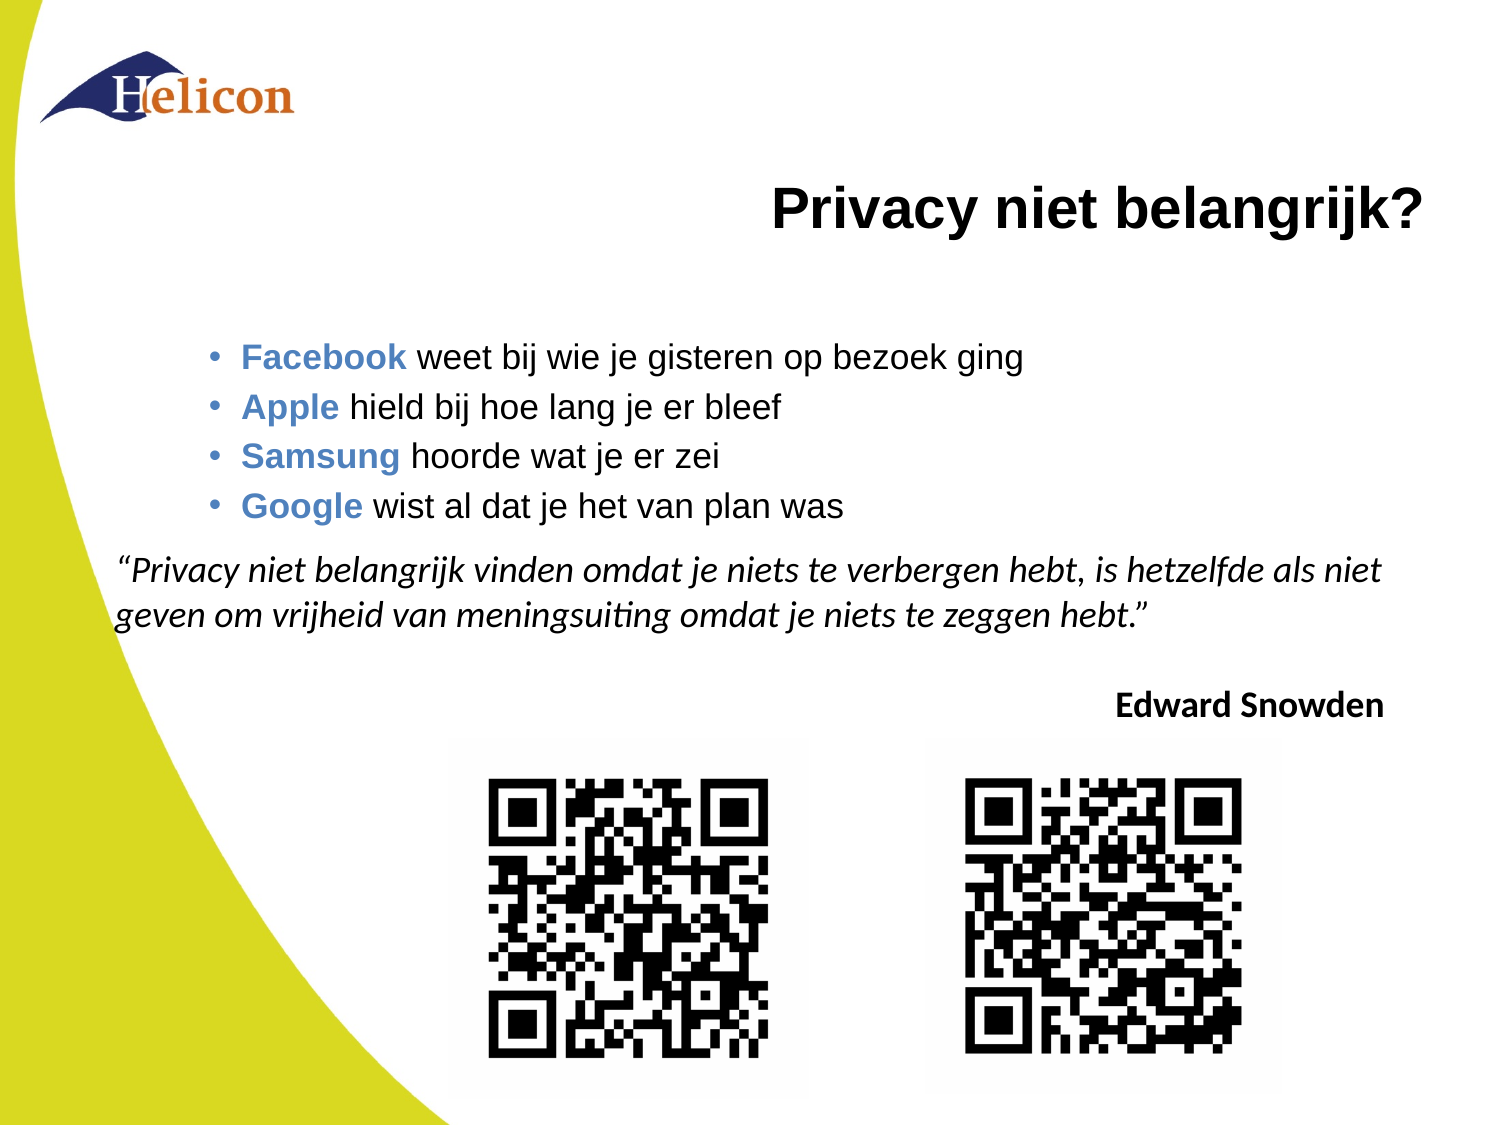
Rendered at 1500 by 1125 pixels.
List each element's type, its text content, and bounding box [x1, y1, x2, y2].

title Privacy niet belangrijk? [118, 157, 1441, 253]
list Facebook weet bij wie je gisteren op bezoek ging Apple hield bij hoe lang je er bleef Samsung hoorde wat je er zei Google wist al dat je het van plan was [118, 277, 1477, 535]
picture [0, 0, 1500, 1125]
text_box “Privacy niet belangrijk vinden omdat je niets te verbergen hebt, is hetzelfde als niet geven om vrijheid van meningsuiting omdat je niets te zeggen hebt.” Edward Snowden [100, 537, 1400, 733]
